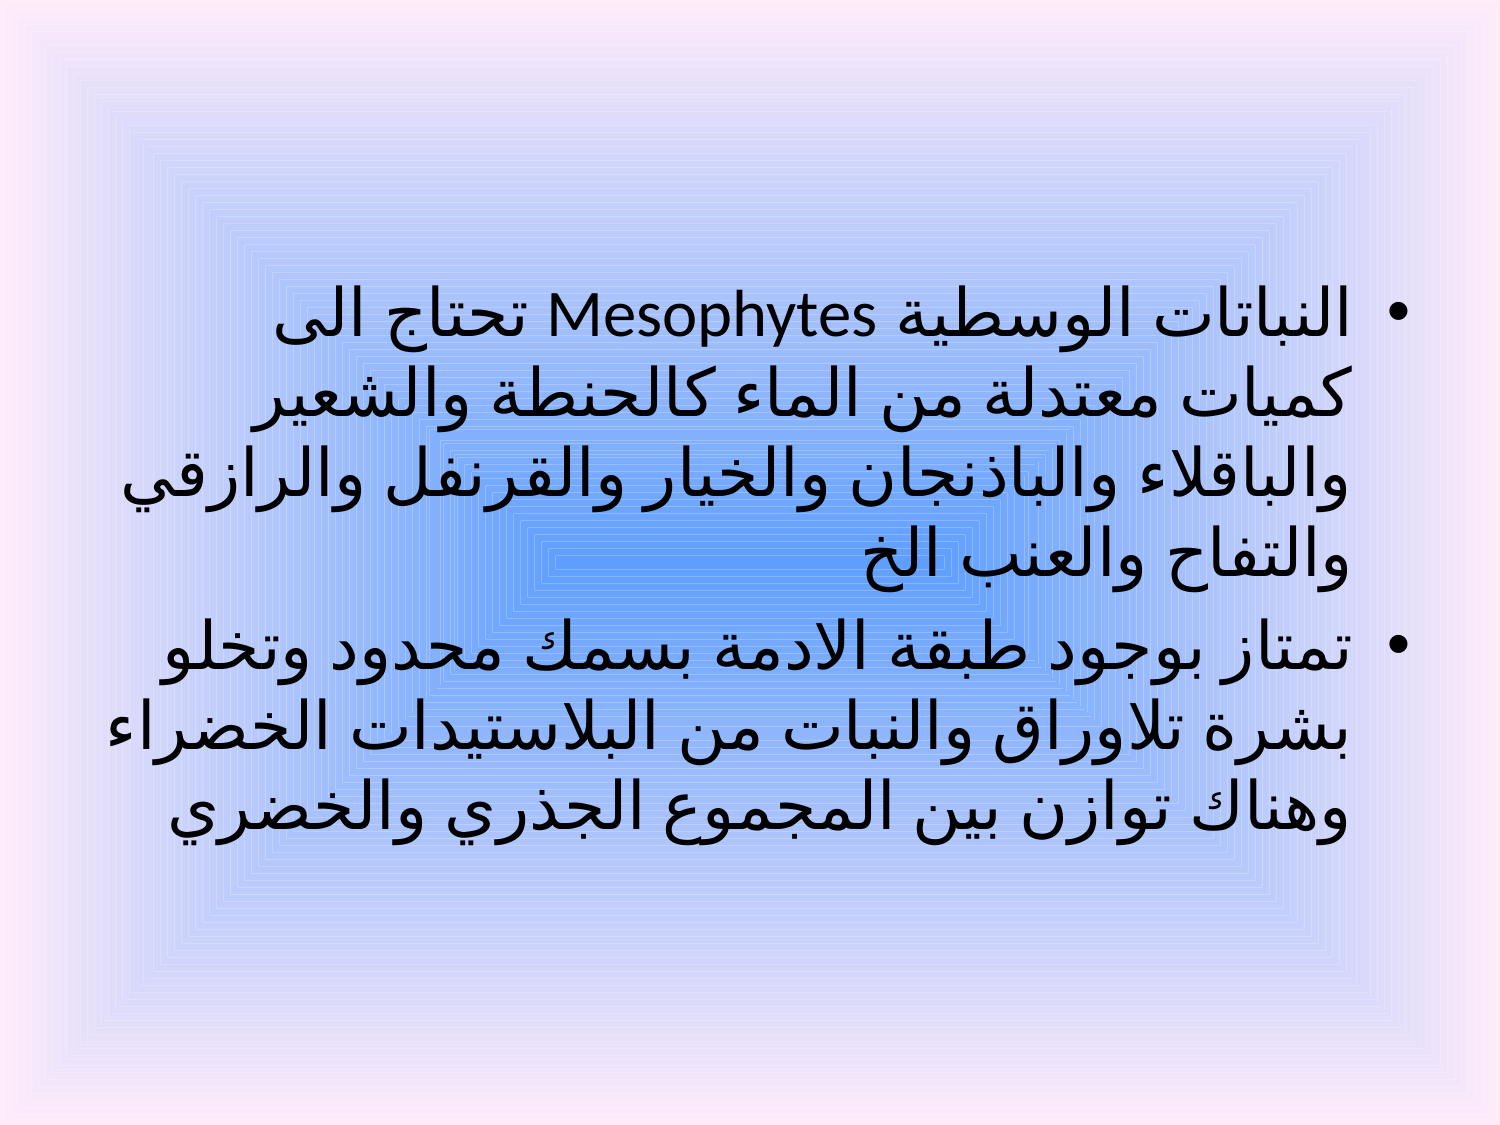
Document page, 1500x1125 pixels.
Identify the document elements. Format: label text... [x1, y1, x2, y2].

list النباتات الوسطية Mesophytes تحتاج الى كميات معتدلة من الماء كالحنطة والشعير والباقلاء والباذنجان والخيار والقرنفل والرازقي والتفاح والعنب الخ تمتاز بوجود طبقة الادمة بسمك محدود وتخلو بشرة تلاوراق والنبات من البلاستيدات الخضراء وهناك توازن بين المجموع الجذري والخضري [75, 262, 1425, 1005]
